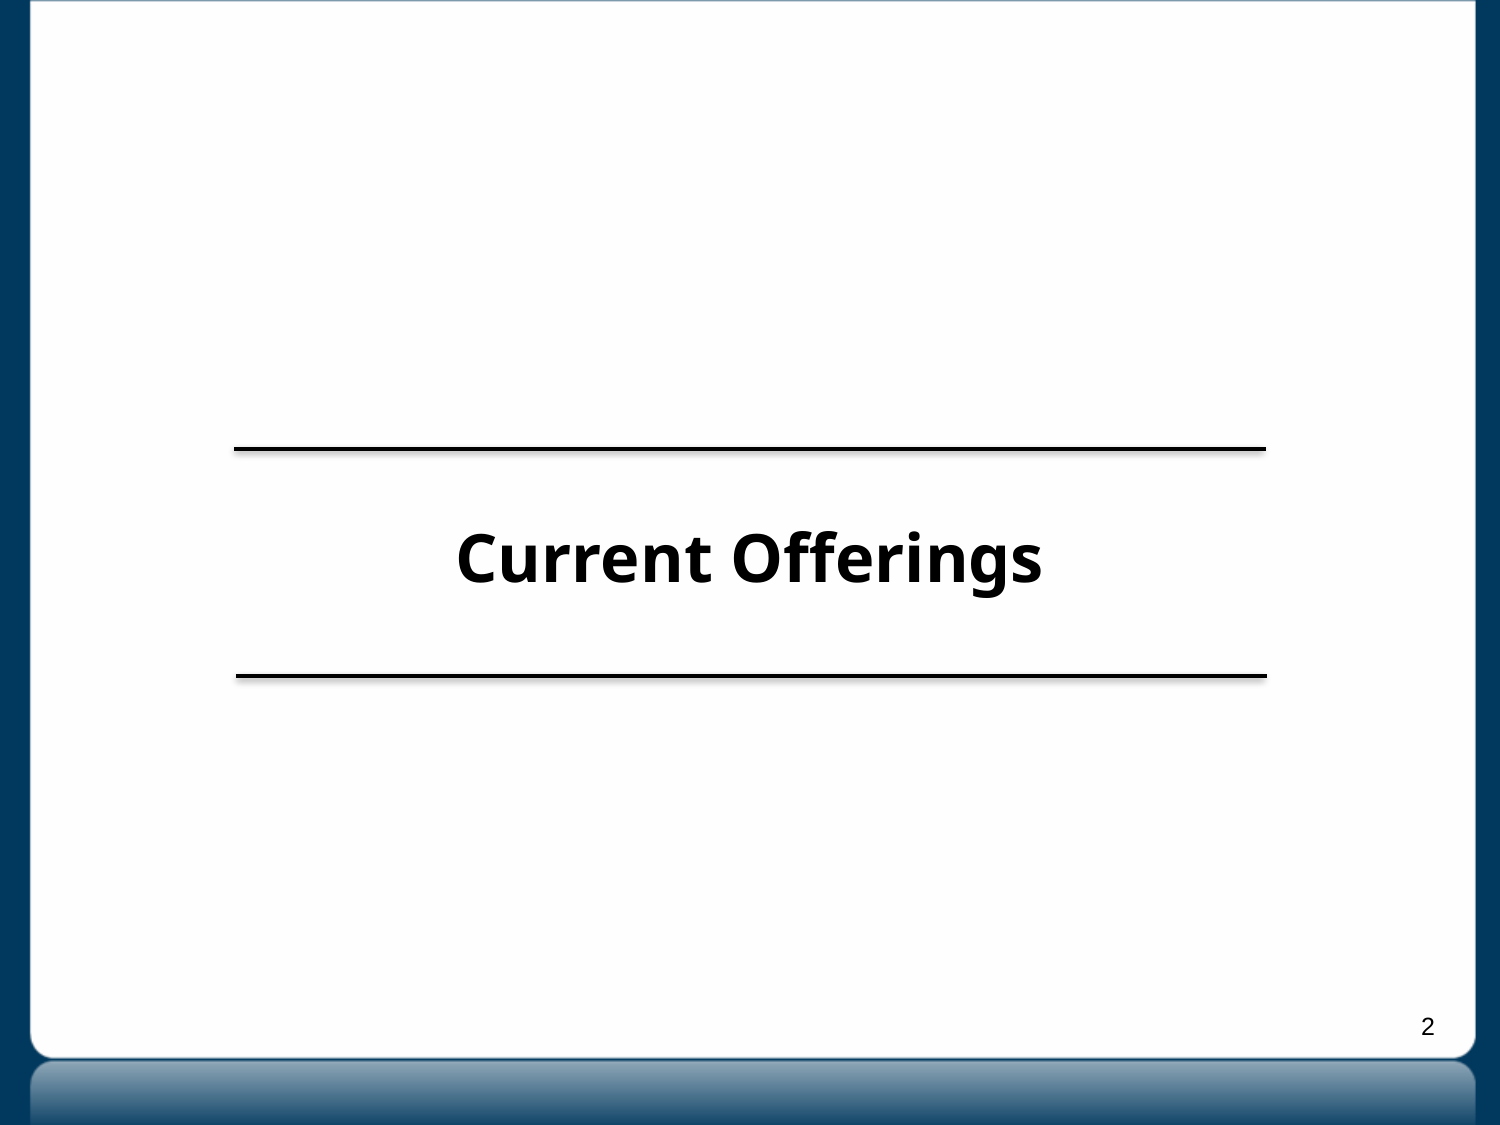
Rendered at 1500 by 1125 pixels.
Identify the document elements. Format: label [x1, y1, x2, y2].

picture [0, 0, 1500, 1125]
text_box [212, 448, 1288, 677]
